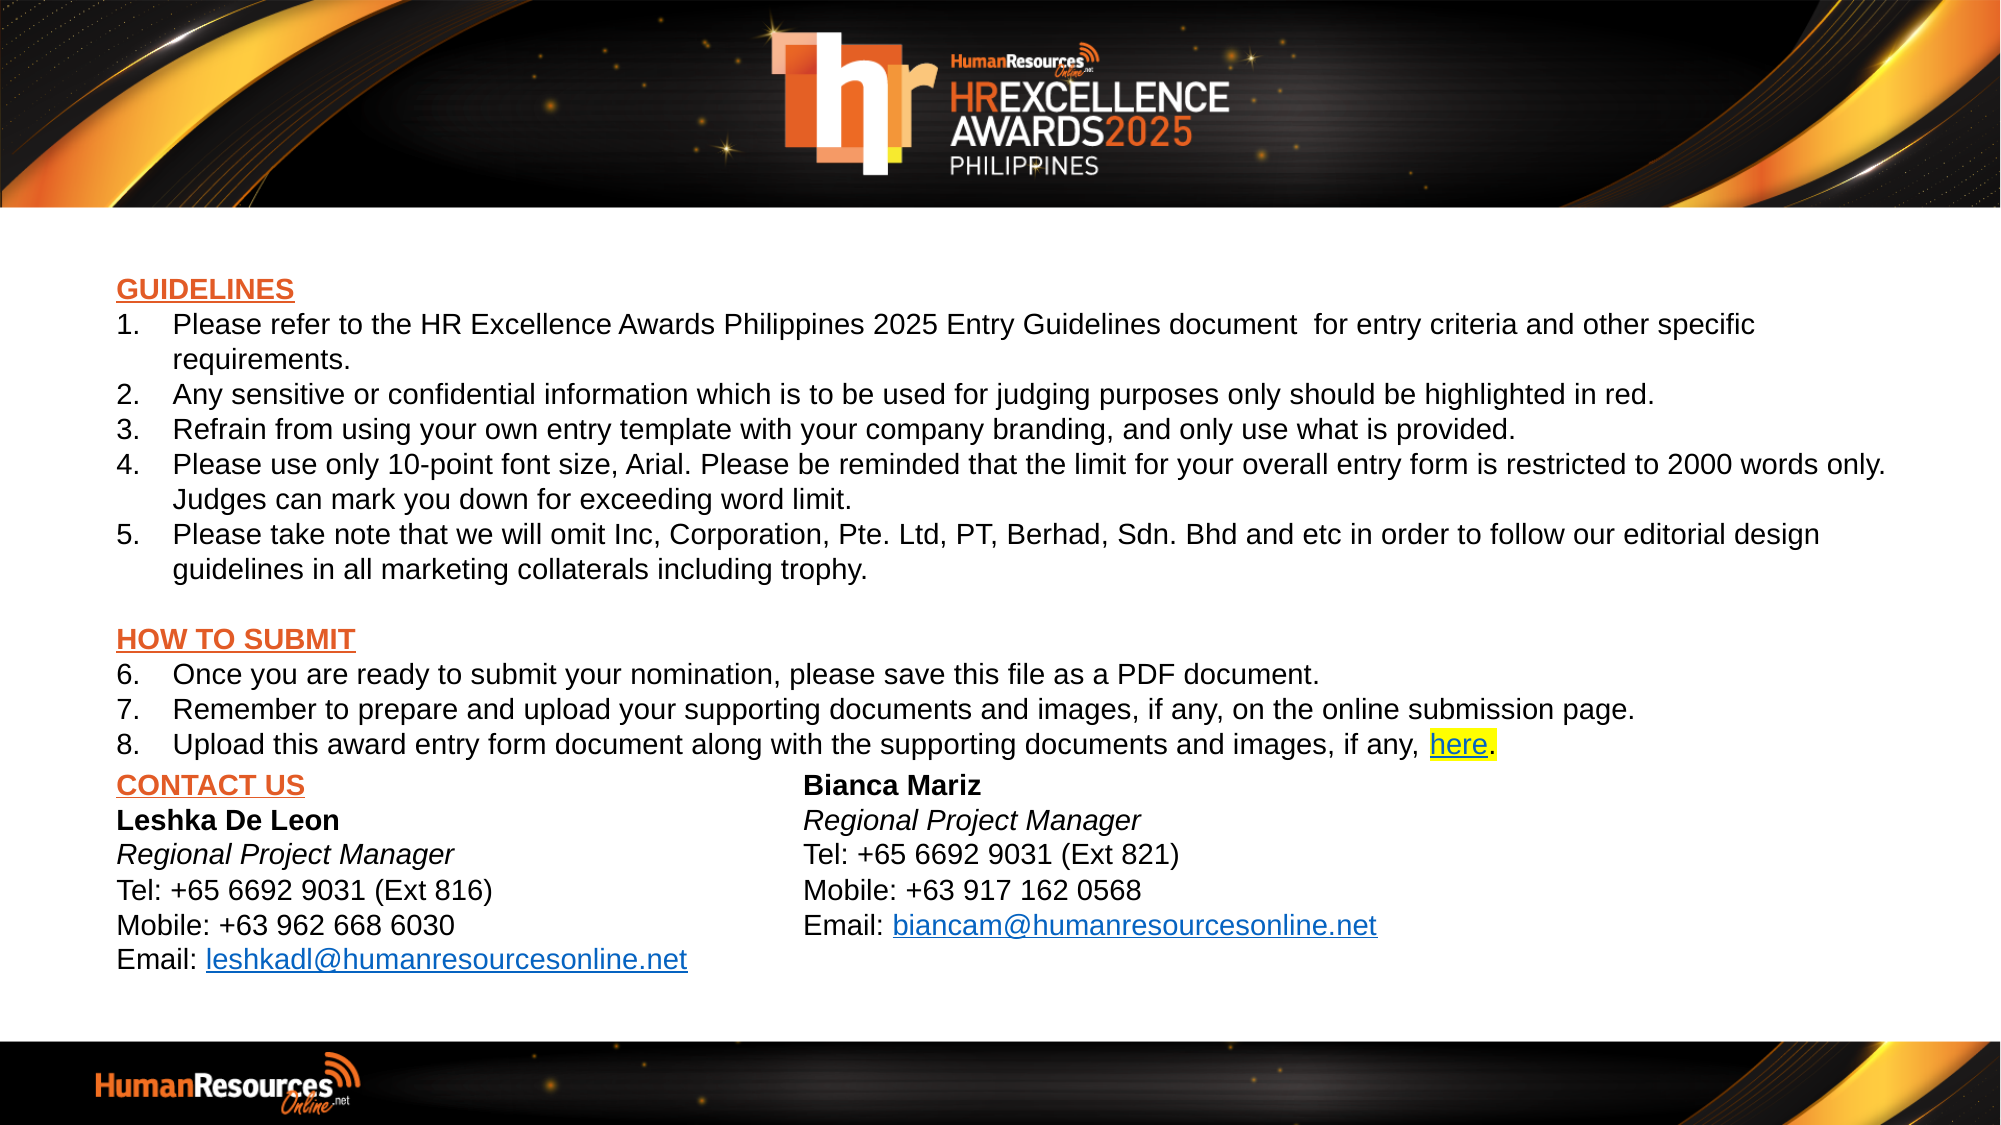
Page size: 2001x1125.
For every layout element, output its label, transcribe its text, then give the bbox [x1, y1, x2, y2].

text_box GUIDELINES Please refer to the HR Excellence Awards Philippines 2025 Entry Guidelines document for entry criteria and other specific requirements. Any sensitive or confidential information which is to be used for judging purposes only should be highlighted in red. Refrain from using your own entry template with your company branding, and only use what is provided. Please use only 10-point font size, Arial. Please be reminded that the limit for your overall entry form is restricted to 2000 words only. Judges can mark you down for exceeding word limit. Please take note that we will omit Inc, Corporation, Pte. Ltd, PT, Berhad, Sdn. Bhd and etc in order to follow our editorial design guidelines in all marketing collaterals including trophy. HOW TO SUBMIT Once you are ready to submit your nomination, please save this file as a PDF document. Remember to prepare and upload your supporting documents and images, if any, on the online submission page. Upload this award entry form document along with the supporting documents and images, if any, here. [101, 263, 1952, 768]
picture [0, 0, 2001, 1125]
text_box CONTACT US Leshka De Leon Regional Project Manager Tel: +65 6692 9031 (Ext 816) Mobile: +63 962 668 6030 Email: leshkadl@humanresourcesonline.net Bianca Mariz Regional Project Manager Tel: +65 6692 9031 (Ext 821) Mobile: +63 917 162 0568 Email: biancam@humanresourcesonline.net [101, 758, 1505, 1125]
